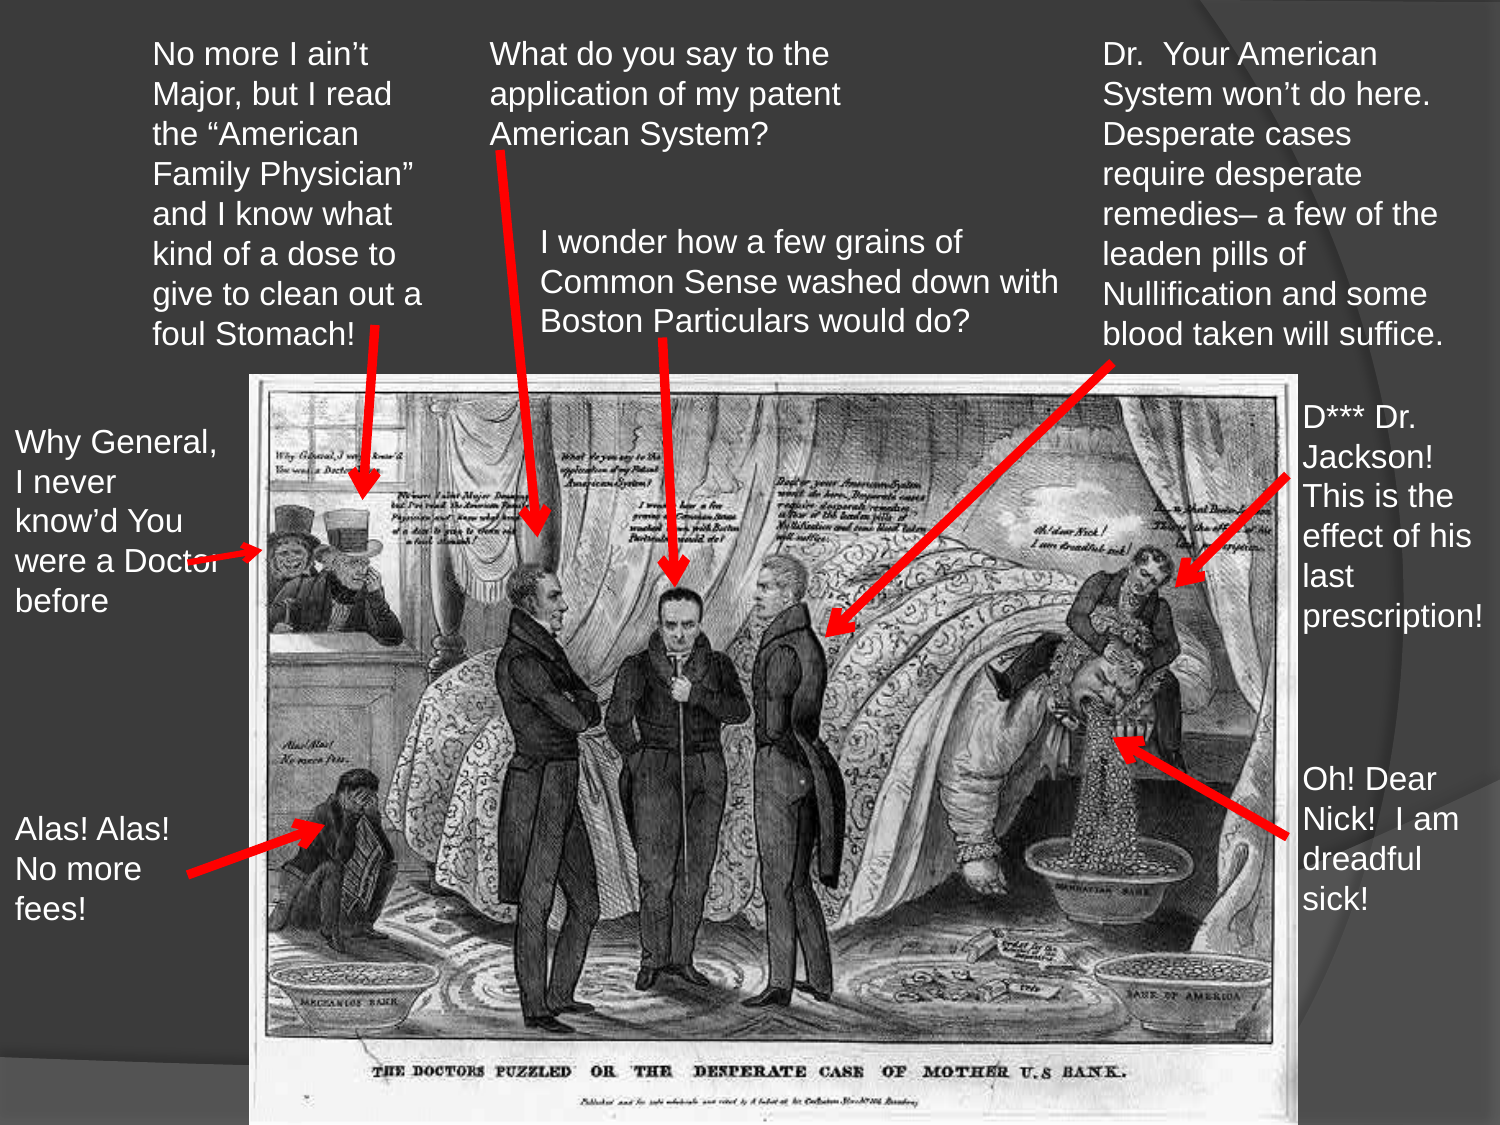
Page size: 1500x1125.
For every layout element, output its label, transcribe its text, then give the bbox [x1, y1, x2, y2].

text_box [543, 455, 794, 469]
text_box Oh! Dear Nick! I am dreadful sick! [1308, 749, 1500, 925]
text_box No more I ain’t Major, but I read the “American Family Physician” and I know what kind of a dose to give to clean out a foul Stomach! [137, 24, 463, 359]
text_box What do you say to the application of my patent American System? [474, 24, 863, 160]
text_box Dr. Your American System won’t do here. Desperate cases require desperate remedies– a few of the leaden pills of Nullification and some blood taken will suffice. [1087, 24, 1475, 359]
text_box Why General, I never know’d You were a Doctor before [0, 412, 238, 627]
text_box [187, 549, 263, 563]
text_box I wonder how a few grains of Common Sense washed down with Boston Particulars would do? [525, 212, 1087, 347]
text_box D*** Dr. Jackson! This is the effect of his last prescription! [1308, 387, 1500, 642]
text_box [281, 405, 457, 419]
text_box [1112, 737, 1288, 839]
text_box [324, 324, 713, 363]
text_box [187, 824, 326, 876]
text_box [1174, 474, 1288, 588]
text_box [824, 362, 1113, 638]
picture [249, 374, 1299, 1125]
text_box Alas! Alas! No more fees! [0, 799, 238, 935]
